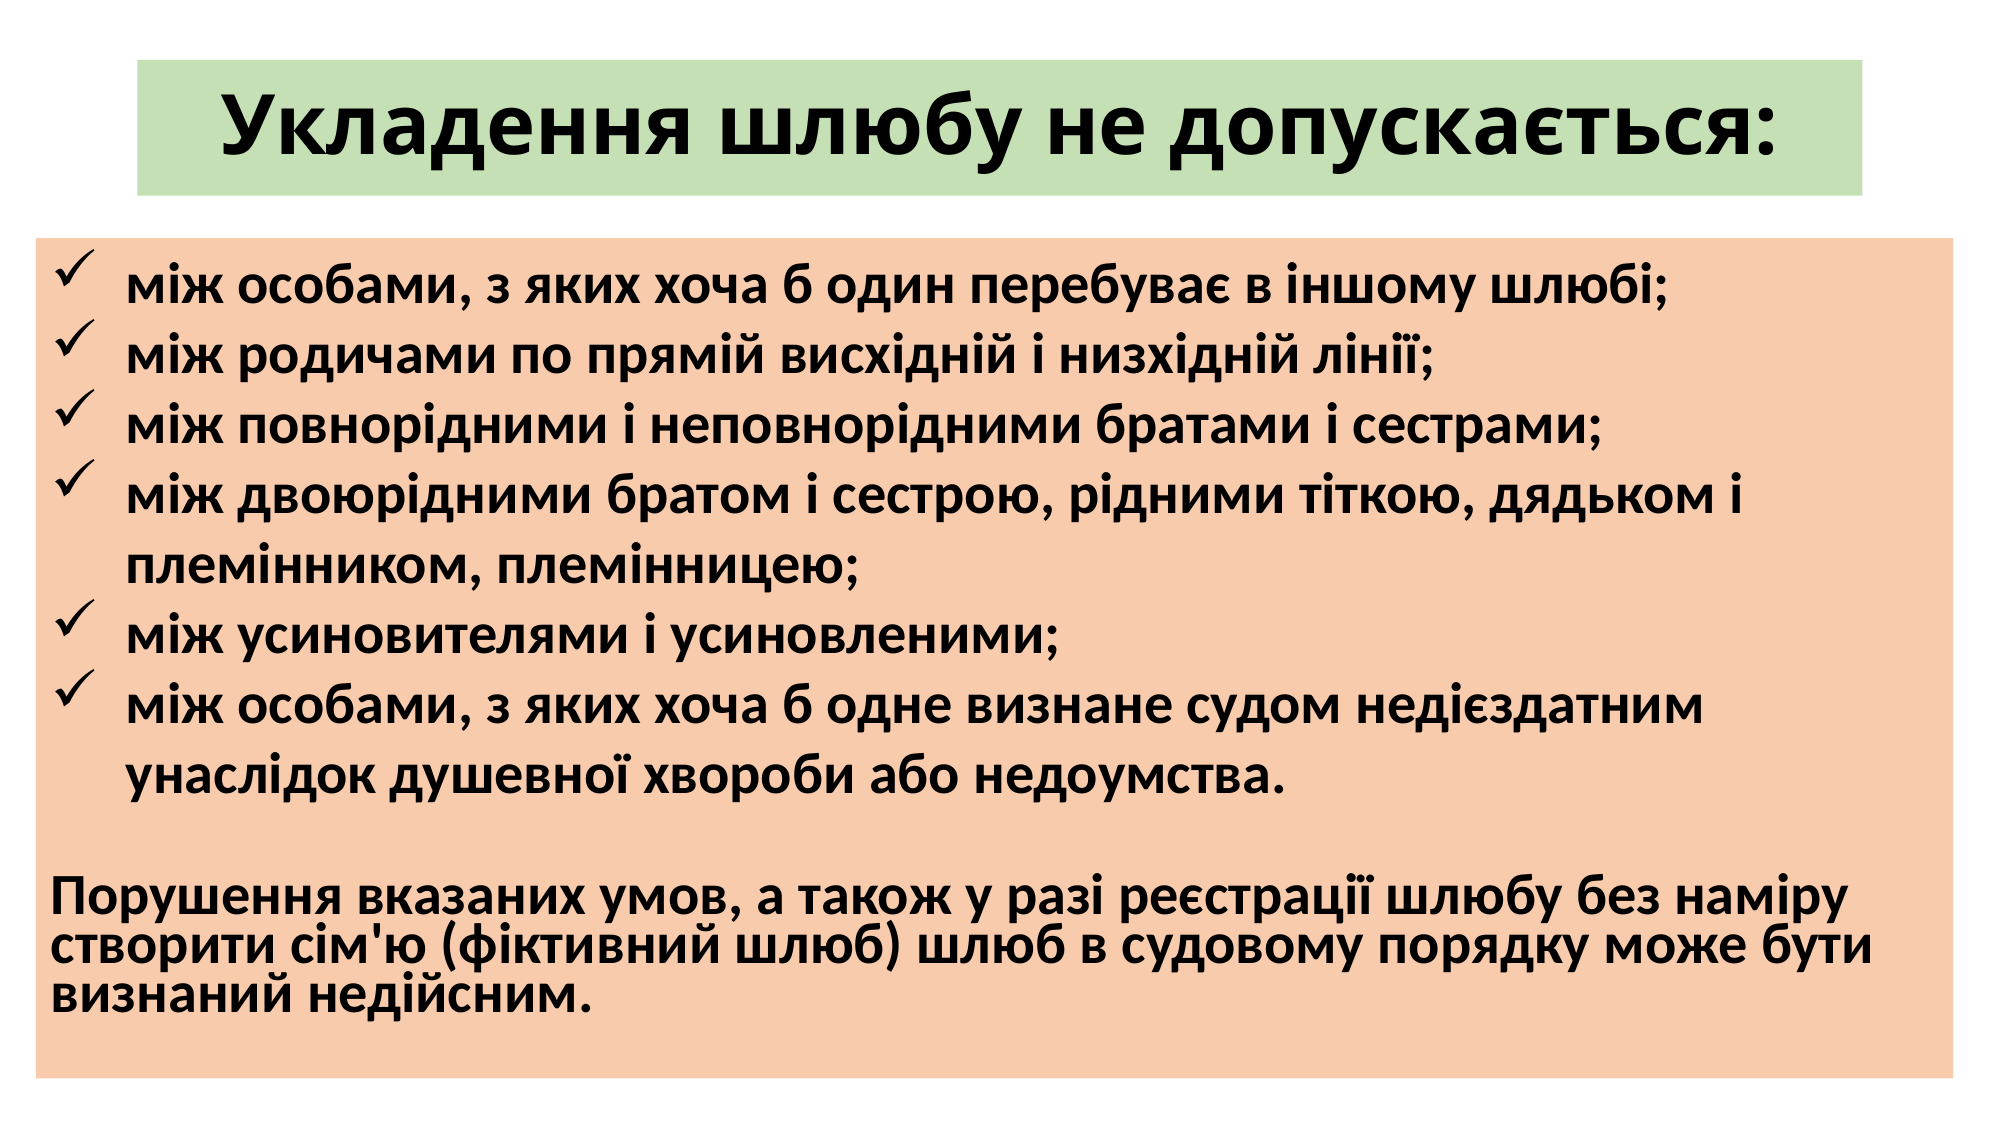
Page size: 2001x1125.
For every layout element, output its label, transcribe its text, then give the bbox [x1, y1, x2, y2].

text_box між особами, з яких хоча б один перебуває в іншому шлюбі; між родичами по прямій висхідній і низхідній лінії; між повнорідними і неповнорідними братами і сестрами; між двоюрідними братом і сестрою, рідними тіткою, дядьком і племінником, племінницею; між усиновителями і усиновленими; між особами, з яких хоча б одне визнане судом недієздатним унаслідок душевної хвороби або недоумства. Порушення вказаних умов, а також у разі реєстрації шлюбу без наміру створити сім'ю (фіктивний шлюб) шлюб в судовому порядку може бути визнаний недійсним. [35, 238, 1954, 1079]
title Укладення шлюбу не допускається: [137, 59, 1863, 196]
